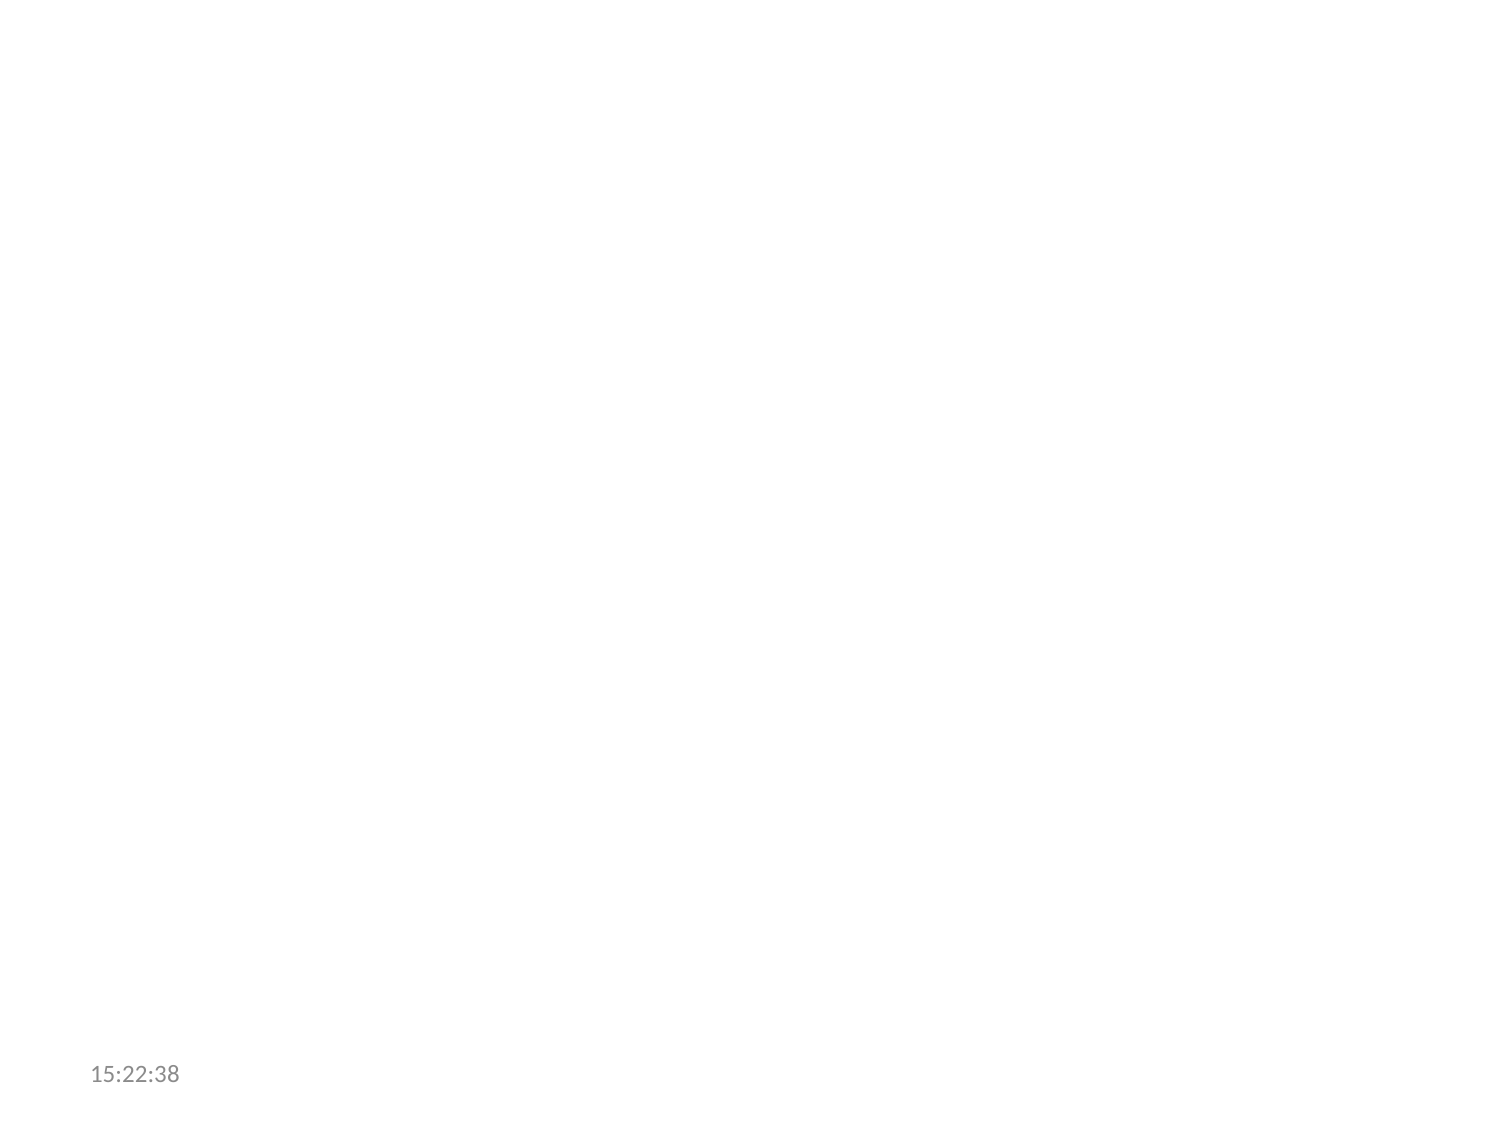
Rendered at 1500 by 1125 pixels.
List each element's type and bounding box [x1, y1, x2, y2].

slide_number [75, 1042, 425, 1103]
